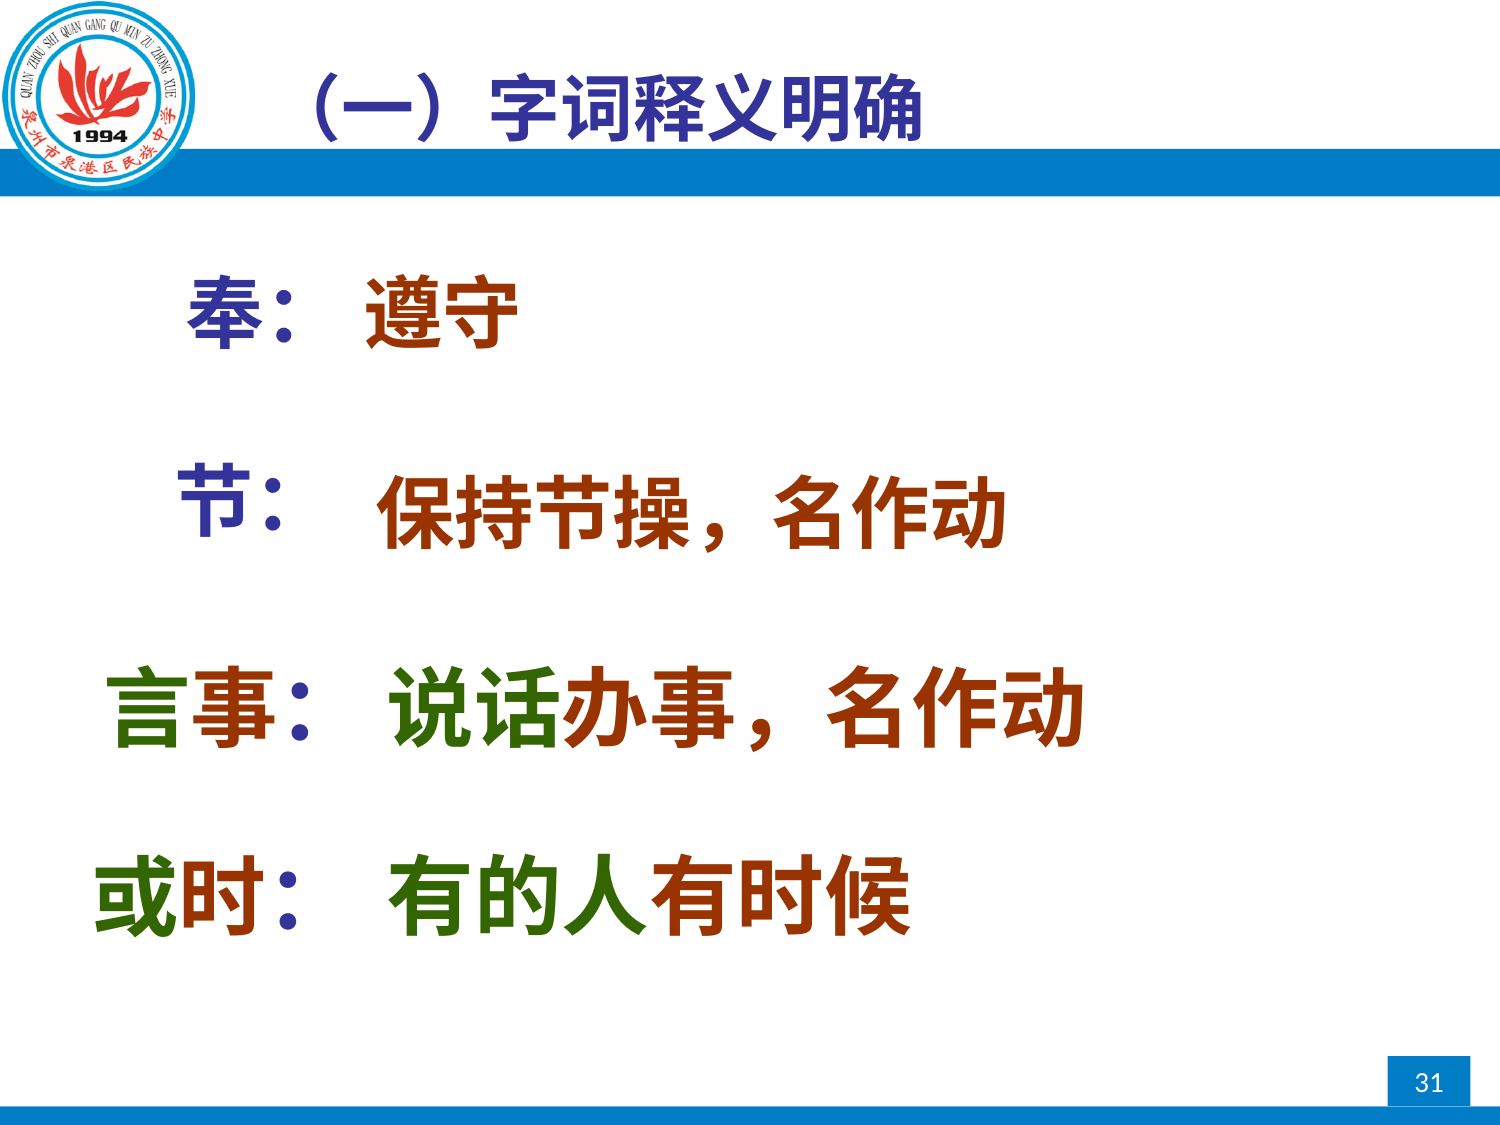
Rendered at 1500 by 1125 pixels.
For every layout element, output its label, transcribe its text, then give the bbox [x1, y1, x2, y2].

picture [120, 114, 195, 191]
text_box （一）字词释义明确 [253, 54, 1187, 173]
text_box 说话办事，名作动 [372, 645, 1199, 788]
picture [110, 1, 195, 79]
text_box 有的人有时候 [372, 834, 1046, 976]
text_box 节： [159, 444, 384, 587]
text_box 遵守 [348, 255, 573, 398]
picture [2, 1, 88, 86]
picture [2, 107, 78, 191]
text_box 奉： [171, 255, 348, 398]
text_box 保持节操，名作动 [360, 456, 1105, 575]
text_box 或时： [76, 834, 396, 977]
picture [9, 6, 189, 186]
text_box 言事： [88, 645, 372, 788]
